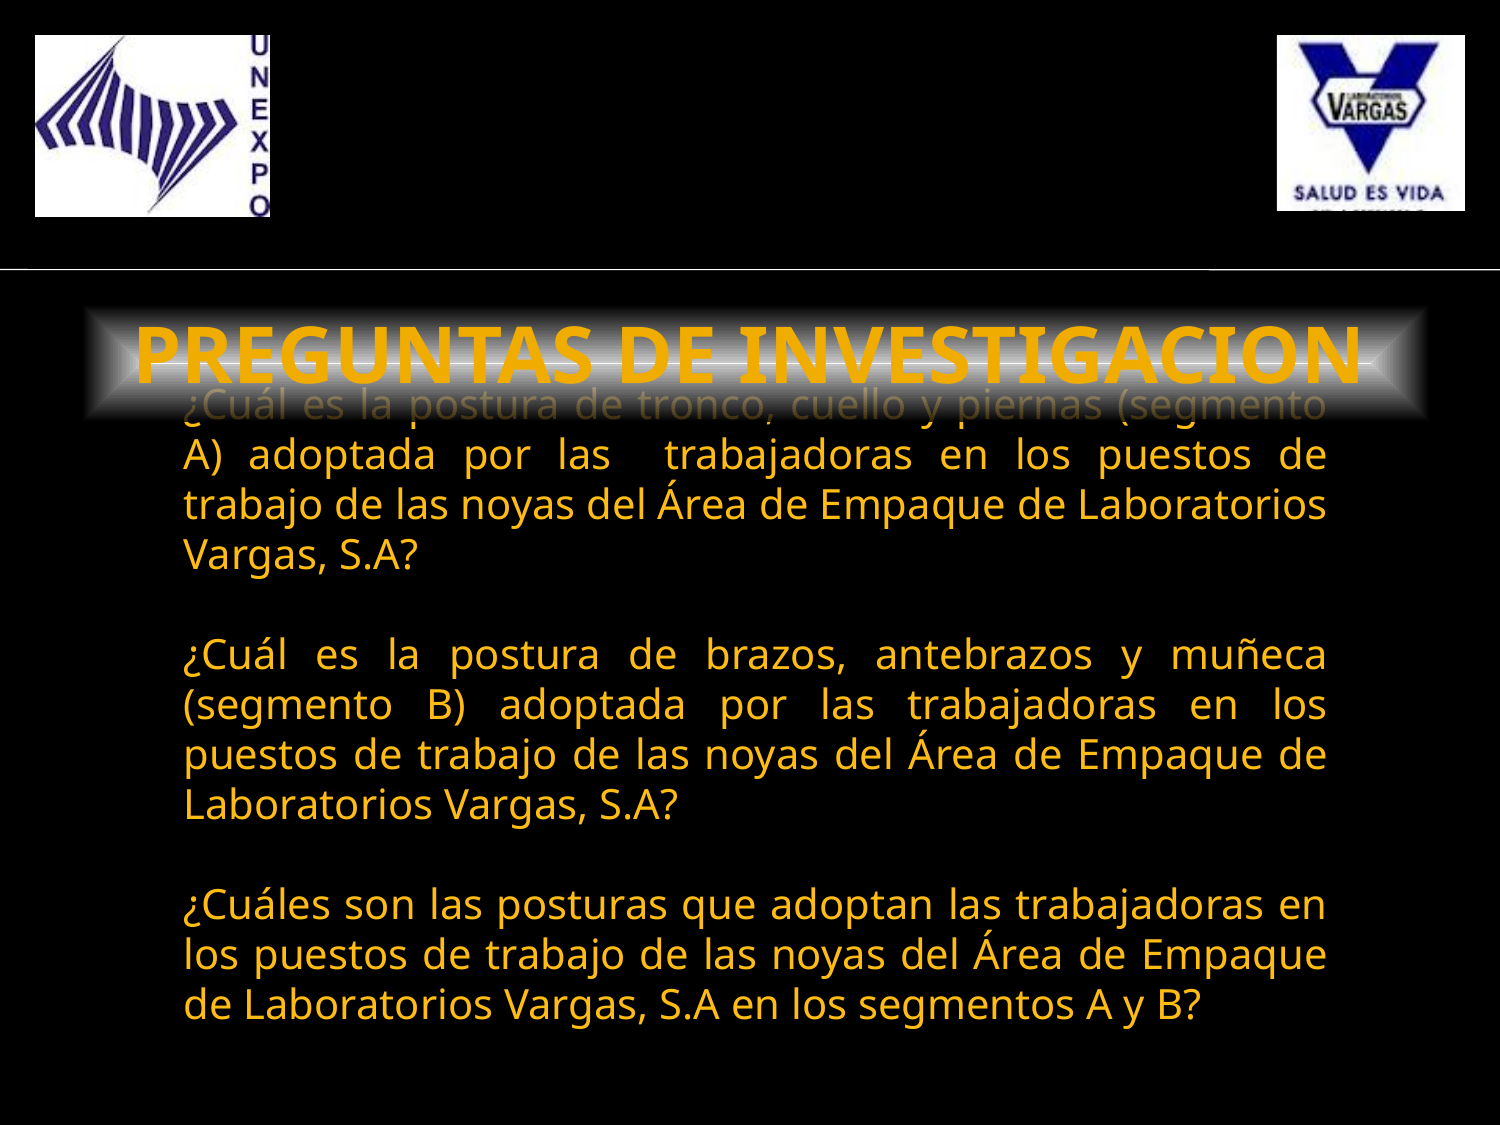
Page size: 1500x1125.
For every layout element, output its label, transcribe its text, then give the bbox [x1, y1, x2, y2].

text_box PREGUNTAS DE INVESTIGACION [81, 304, 1430, 422]
picture [1276, 35, 1465, 211]
subtitle ¿Cuál es la postura de tronco, cuello y piernas (segmento A) adoptada por las trabajadoras en los puestos de trabajo de las noyas del Área de Empaque de Laboratorios Vargas, S.A? ¿Cuál es la postura de brazos, antebrazos y muñeca (segmento B) adoptada por las trabajadoras en los puestos de trabajo de las noyas del Área de Empaque de Laboratorios Vargas, S.A? ¿Cuáles son las posturas que adoptan las trabajadoras en los puestos de trabajo de las noyas del Área de Empaque de Laboratorios Vargas, S.A en los segmentos A y B? [163, 468, 1337, 1079]
picture [35, 35, 270, 217]
